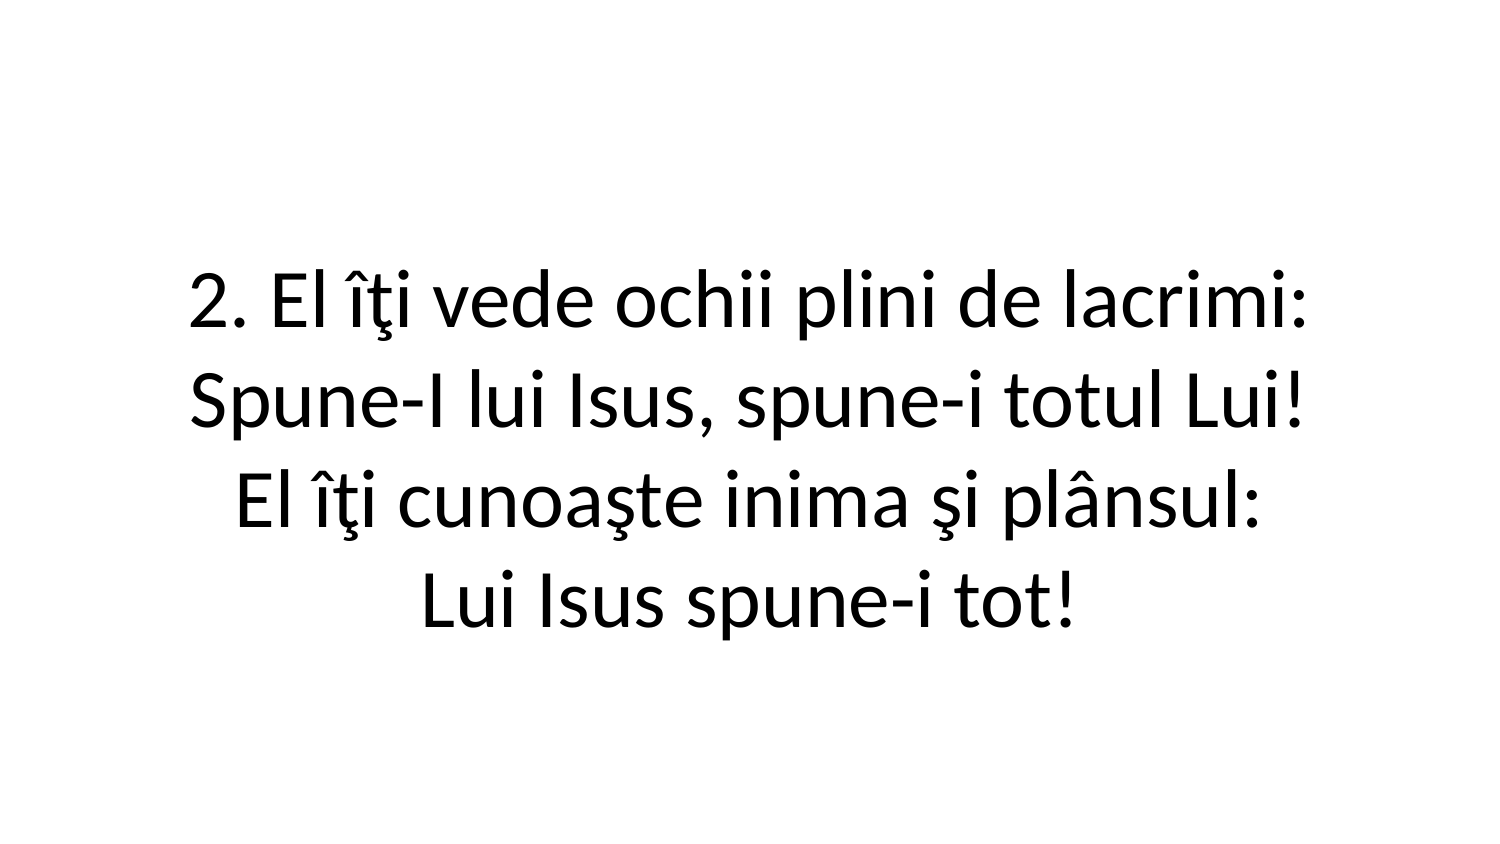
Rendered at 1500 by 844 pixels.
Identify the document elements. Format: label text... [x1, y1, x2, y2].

text_box 2. El îţi vede ochii plini de lacrimi: Spune-I lui Isus, spune-i totul Lui! El îţi cunoaşte inima şi plânsul: Lui Isus spune-i tot! [172, 192, 1328, 652]
